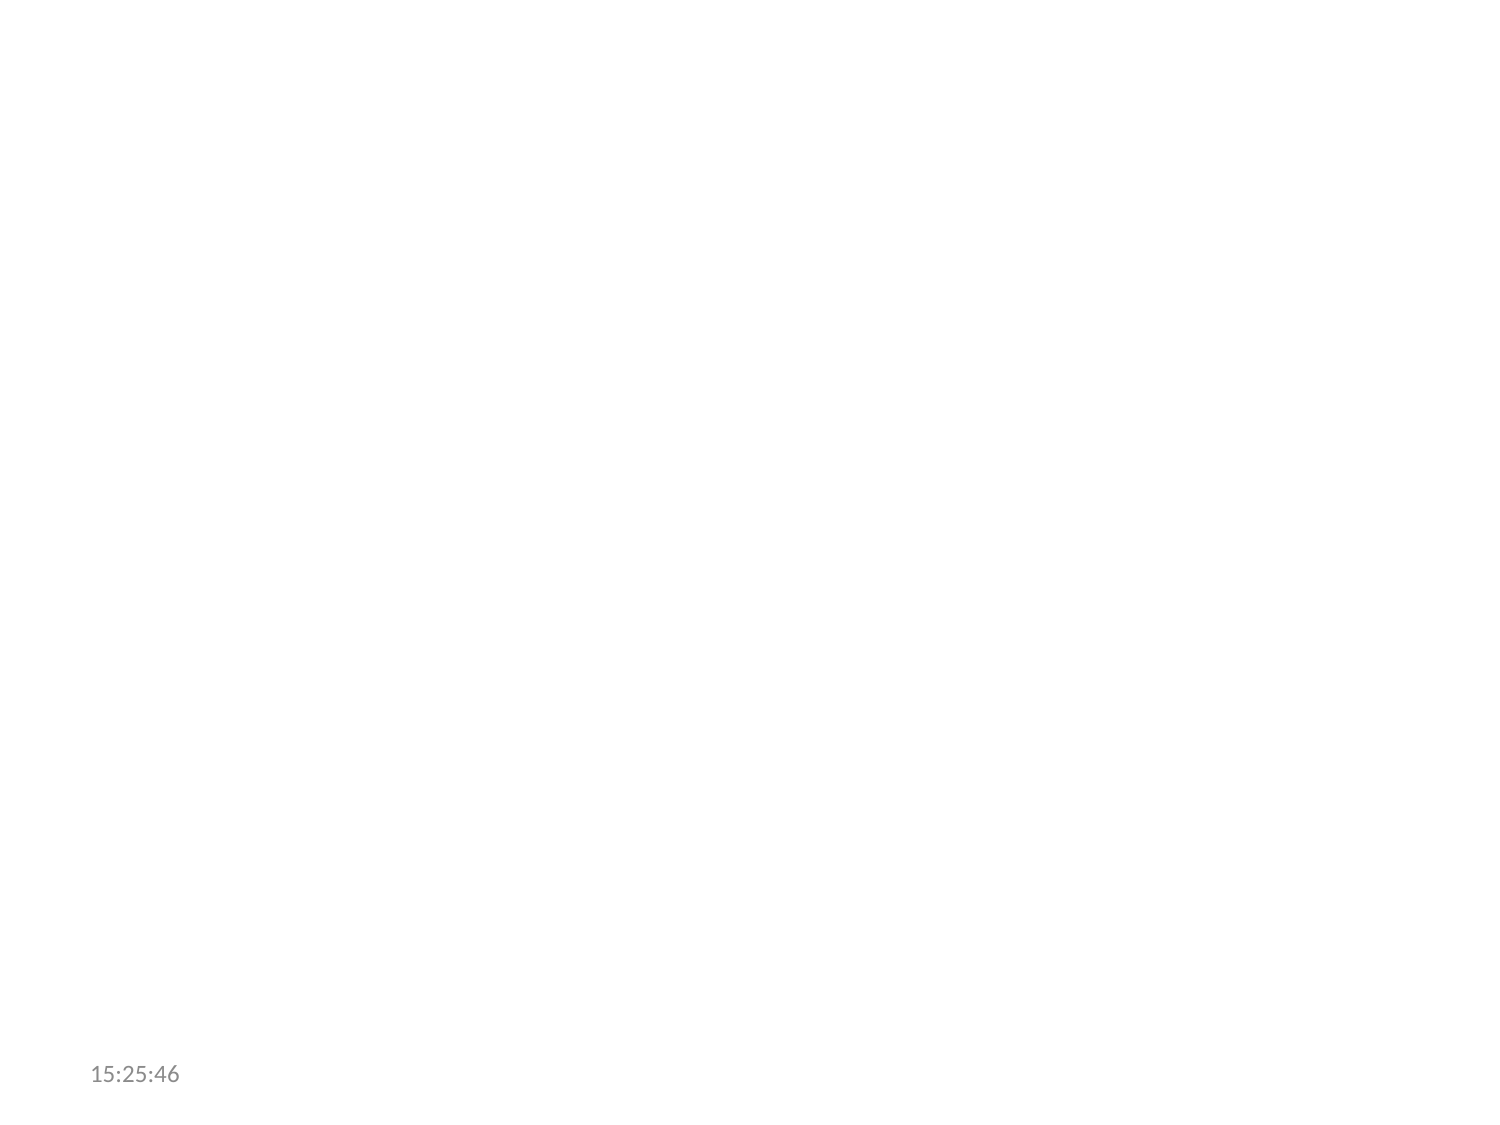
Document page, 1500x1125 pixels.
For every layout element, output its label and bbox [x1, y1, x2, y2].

slide_number [75, 1042, 425, 1103]
